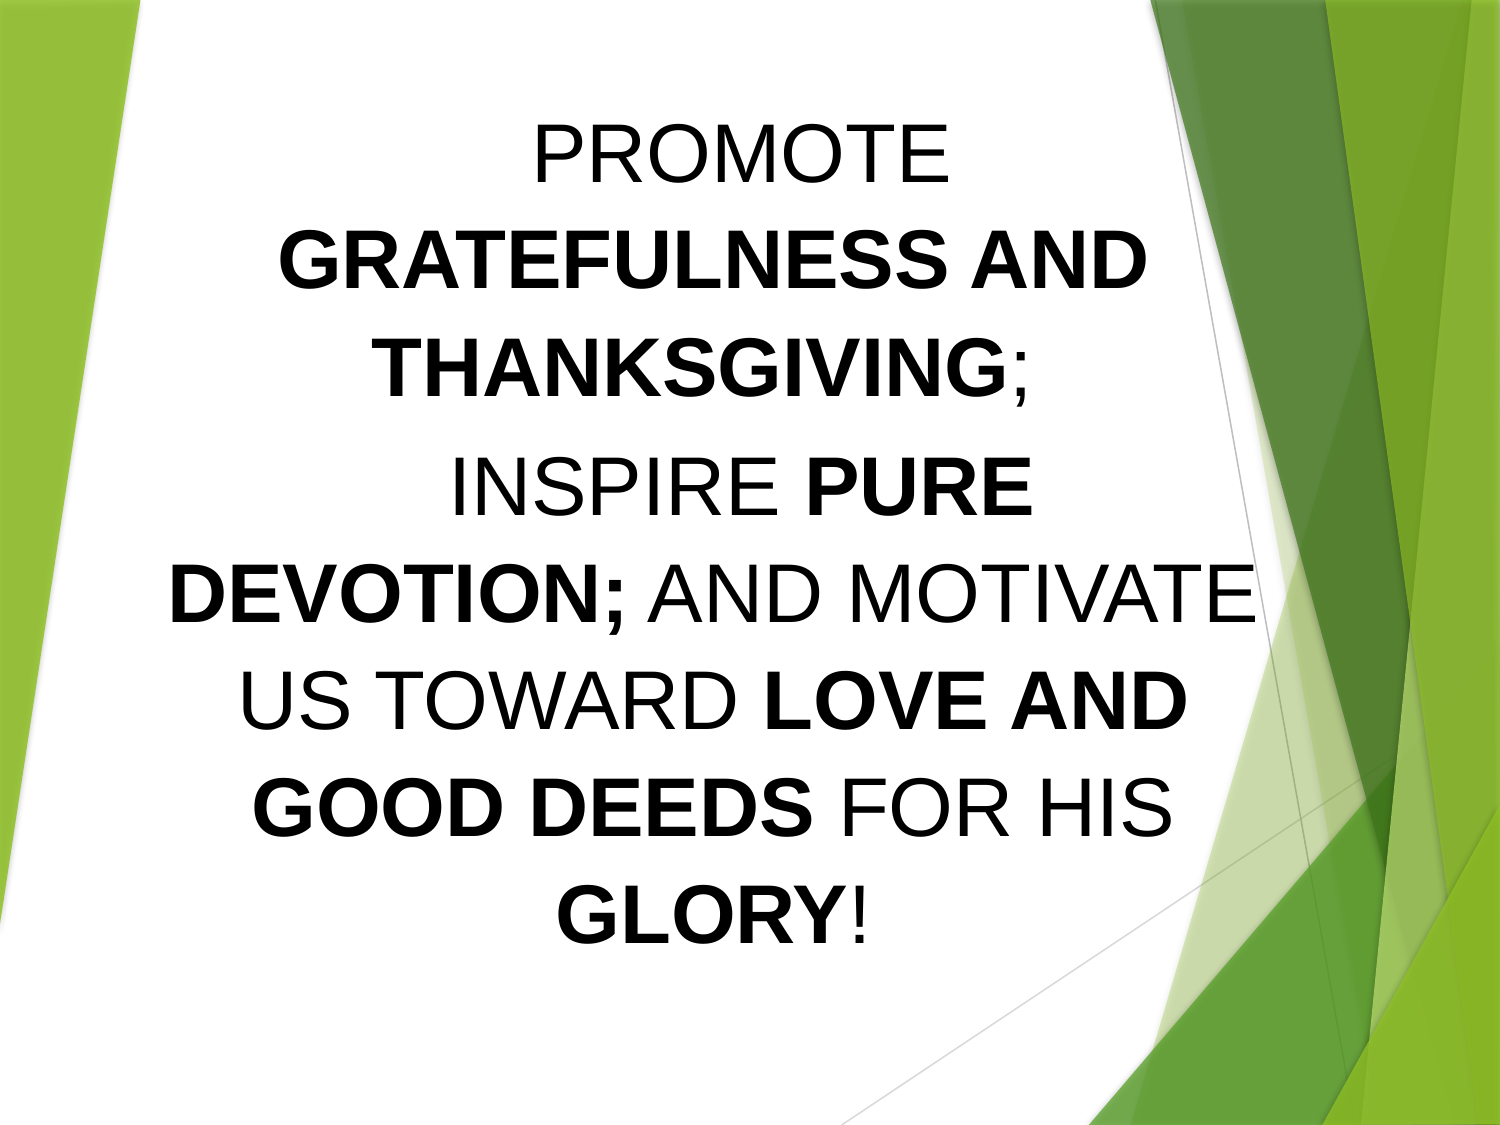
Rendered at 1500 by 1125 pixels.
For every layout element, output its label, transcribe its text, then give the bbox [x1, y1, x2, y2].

text_box PROMOTE GRATEFULNESS AND THANKSGIVING; INSPIRE PURE DEVOTION; AND MOTIVATE US TOWARD LOVE AND GOOD DEEDS FOR HIS GLORY! [134, 84, 1293, 968]
